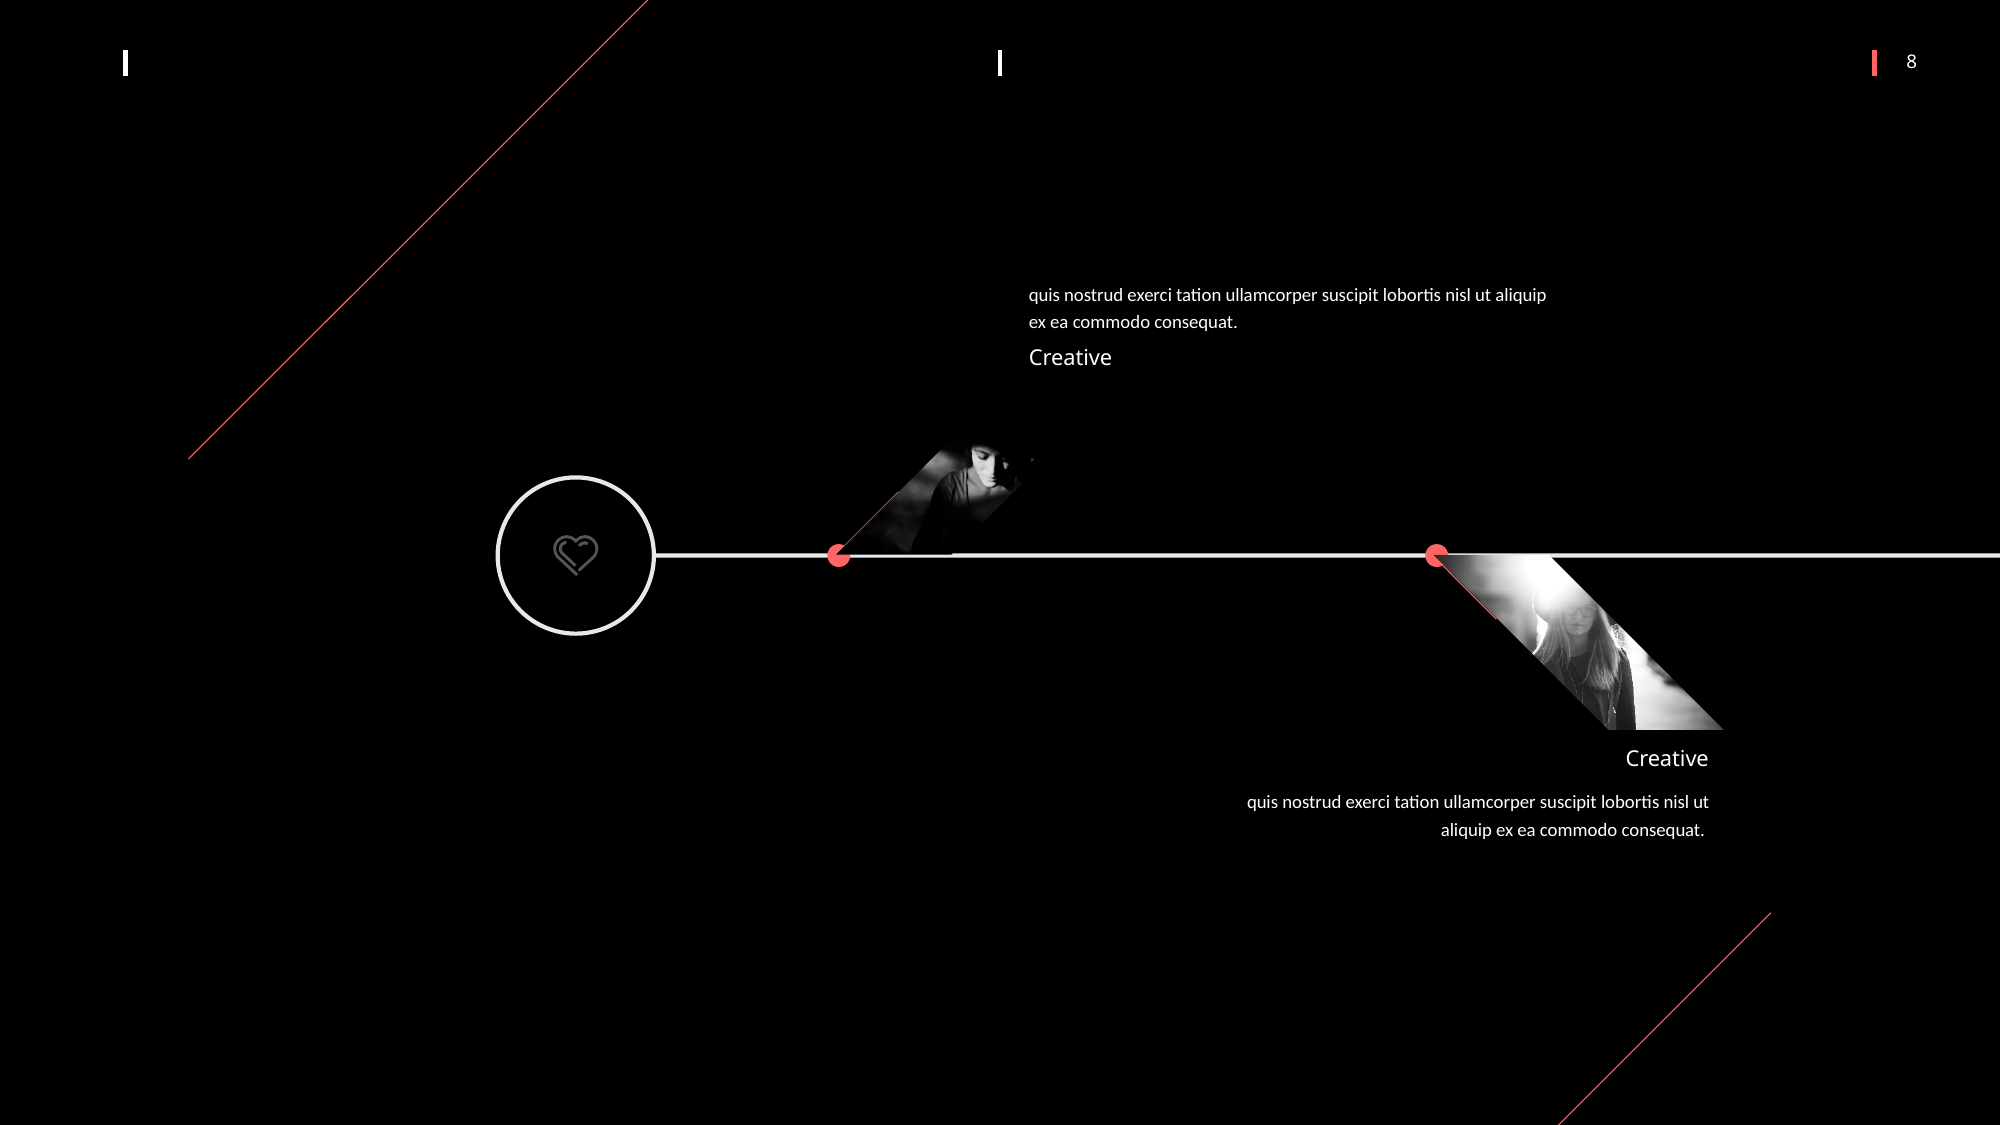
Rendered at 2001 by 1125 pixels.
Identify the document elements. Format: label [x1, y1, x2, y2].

text_box [1014, 270, 1574, 376]
picture [836, 379, 1127, 555]
picture [1433, 554, 1724, 730]
text_box [1556, 912, 1771, 1125]
text_box [1231, 732, 1724, 849]
text_box [188, 0, 654, 459]
